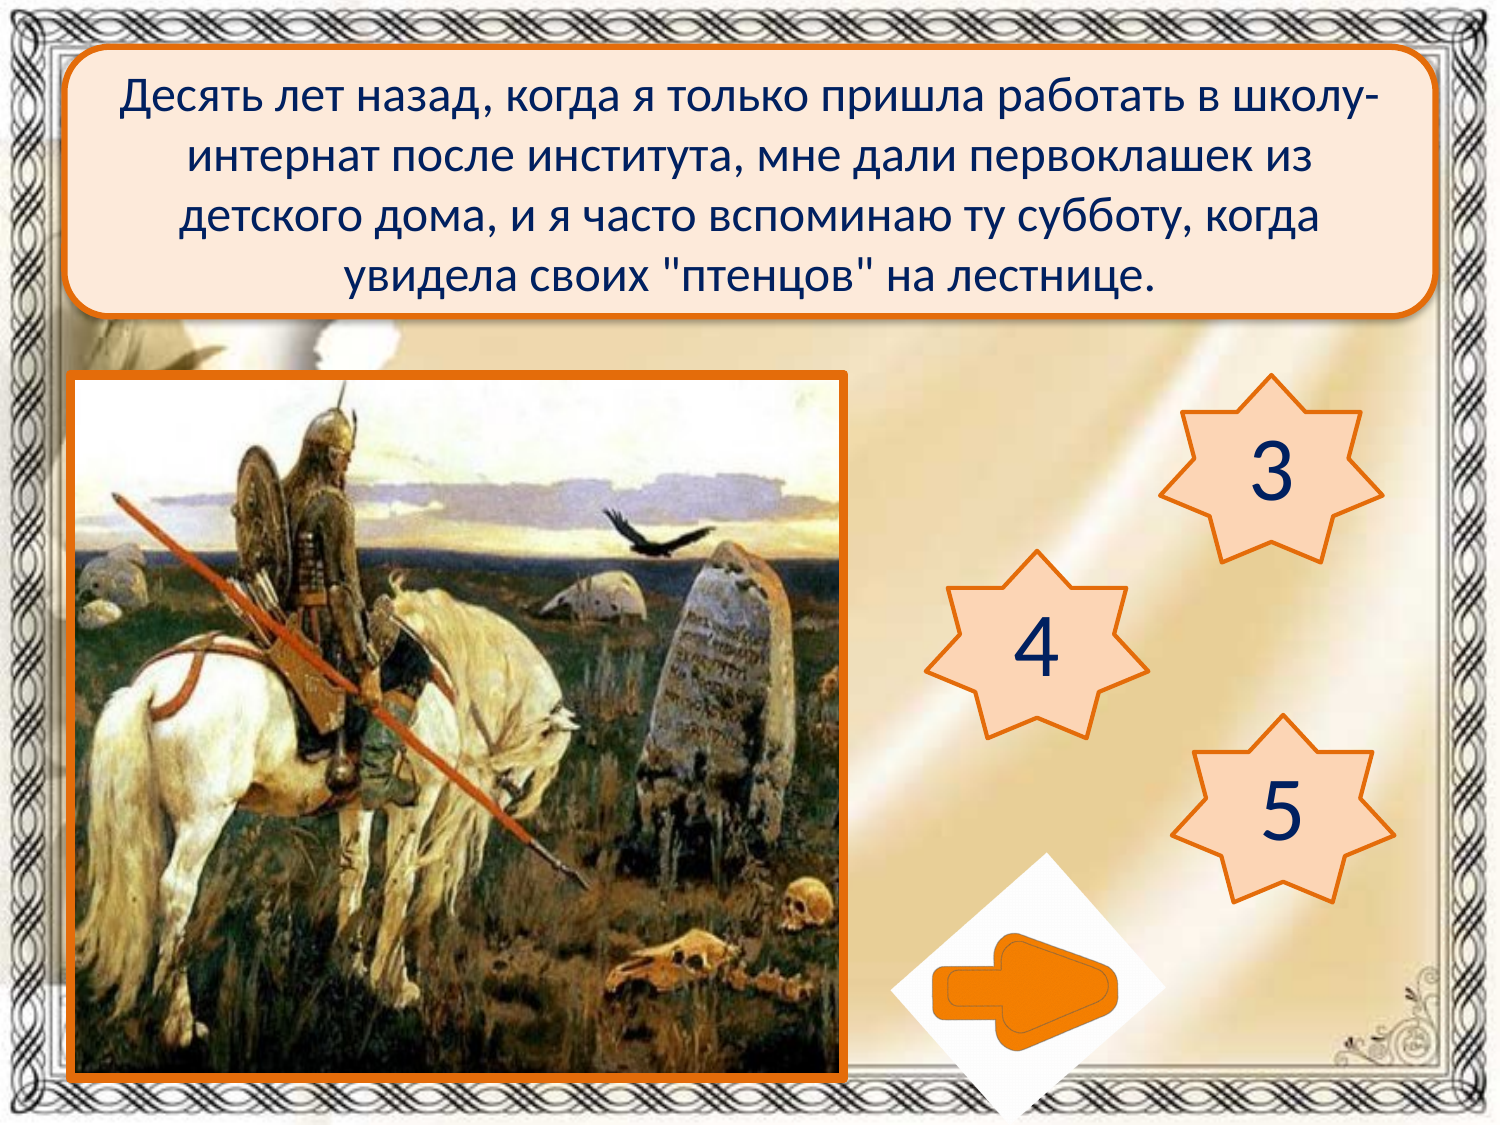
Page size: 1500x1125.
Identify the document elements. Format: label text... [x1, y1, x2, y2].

text_box 3 [1158, 372, 1385, 565]
text_box 4 [923, 548, 1151, 741]
picture [0, 0, 1500, 1125]
text_box [68, 373, 846, 1080]
text_box Десять лет назад, когда я только пришла работать в школу-интернат после института, мне дали первоклашек из детского дома, и я часто вспоминаю ту субботу, когда увидела своих "птенцов" на лестнице. [62, 44, 1438, 319]
text_box 5 [1169, 712, 1397, 905]
